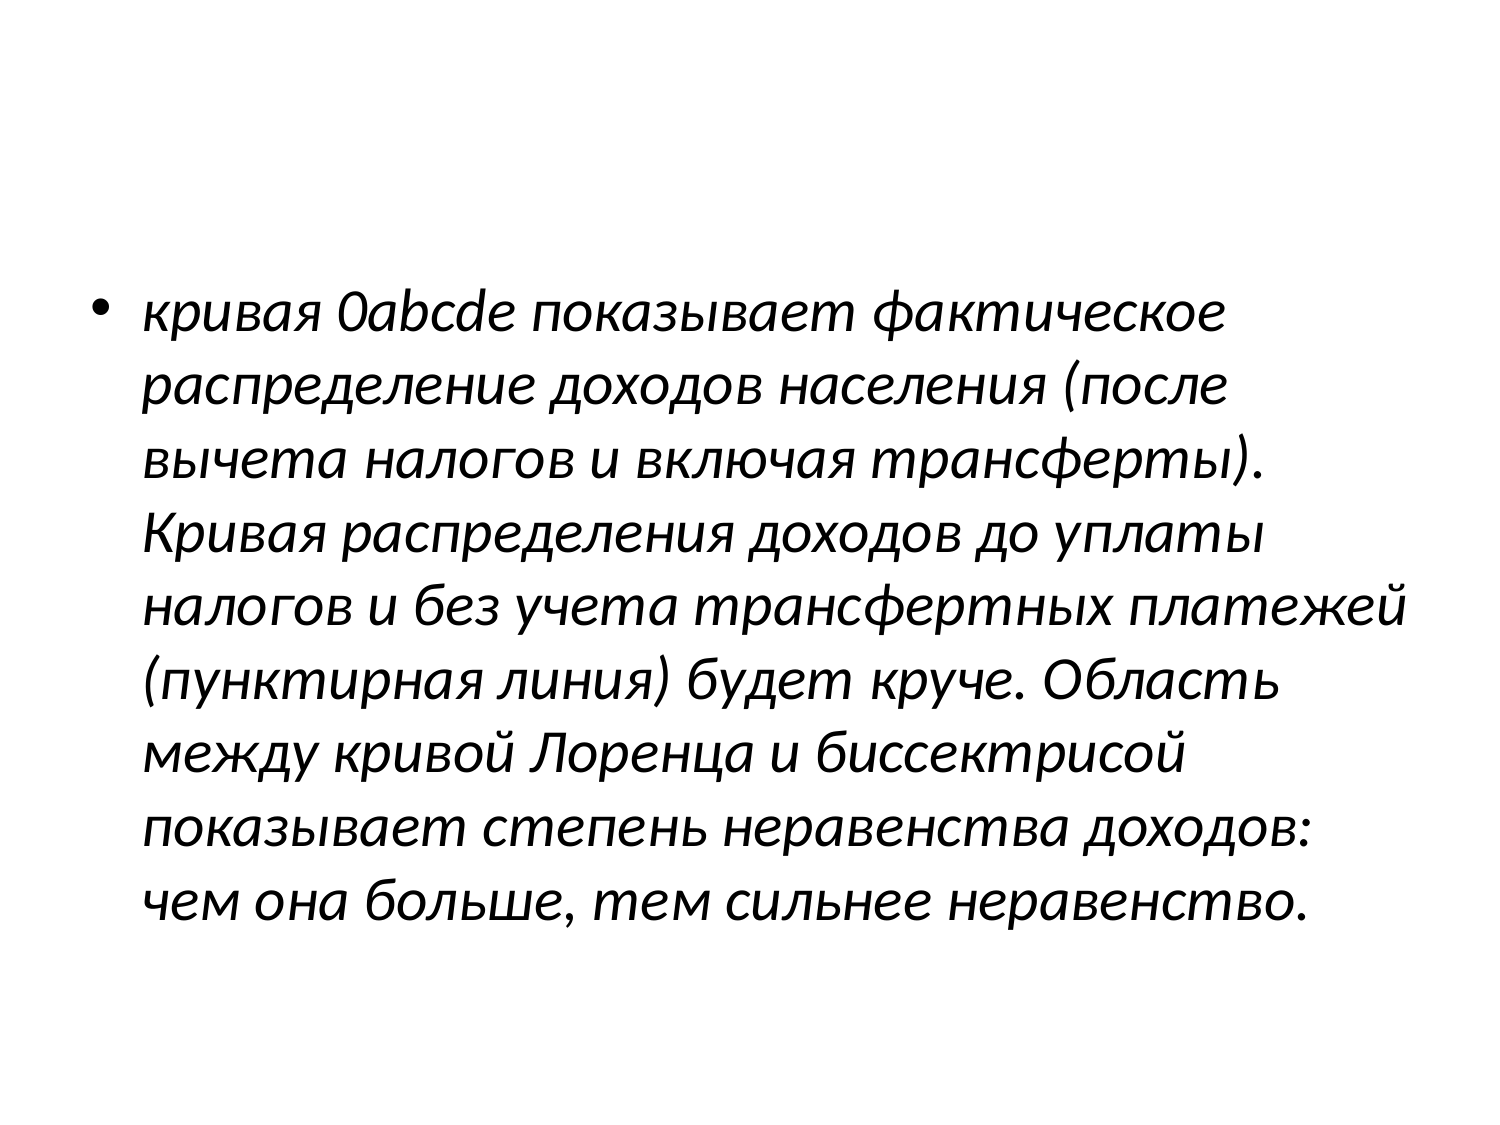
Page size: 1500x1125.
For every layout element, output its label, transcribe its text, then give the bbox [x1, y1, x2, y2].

list кривая 0аbсdе показывает фактическое распределение доходов населения (после вычета налогов и включая трансферты). Кривая распределения доходов до уплаты налогов и без учета трансфертных платежей (пунктирная линия) будет круче. Область между кривой Лоренца и биссектрисой показывает степень неравенства доходов: чем она больше, тем сильнее неравенство. [75, 262, 1425, 1005]
